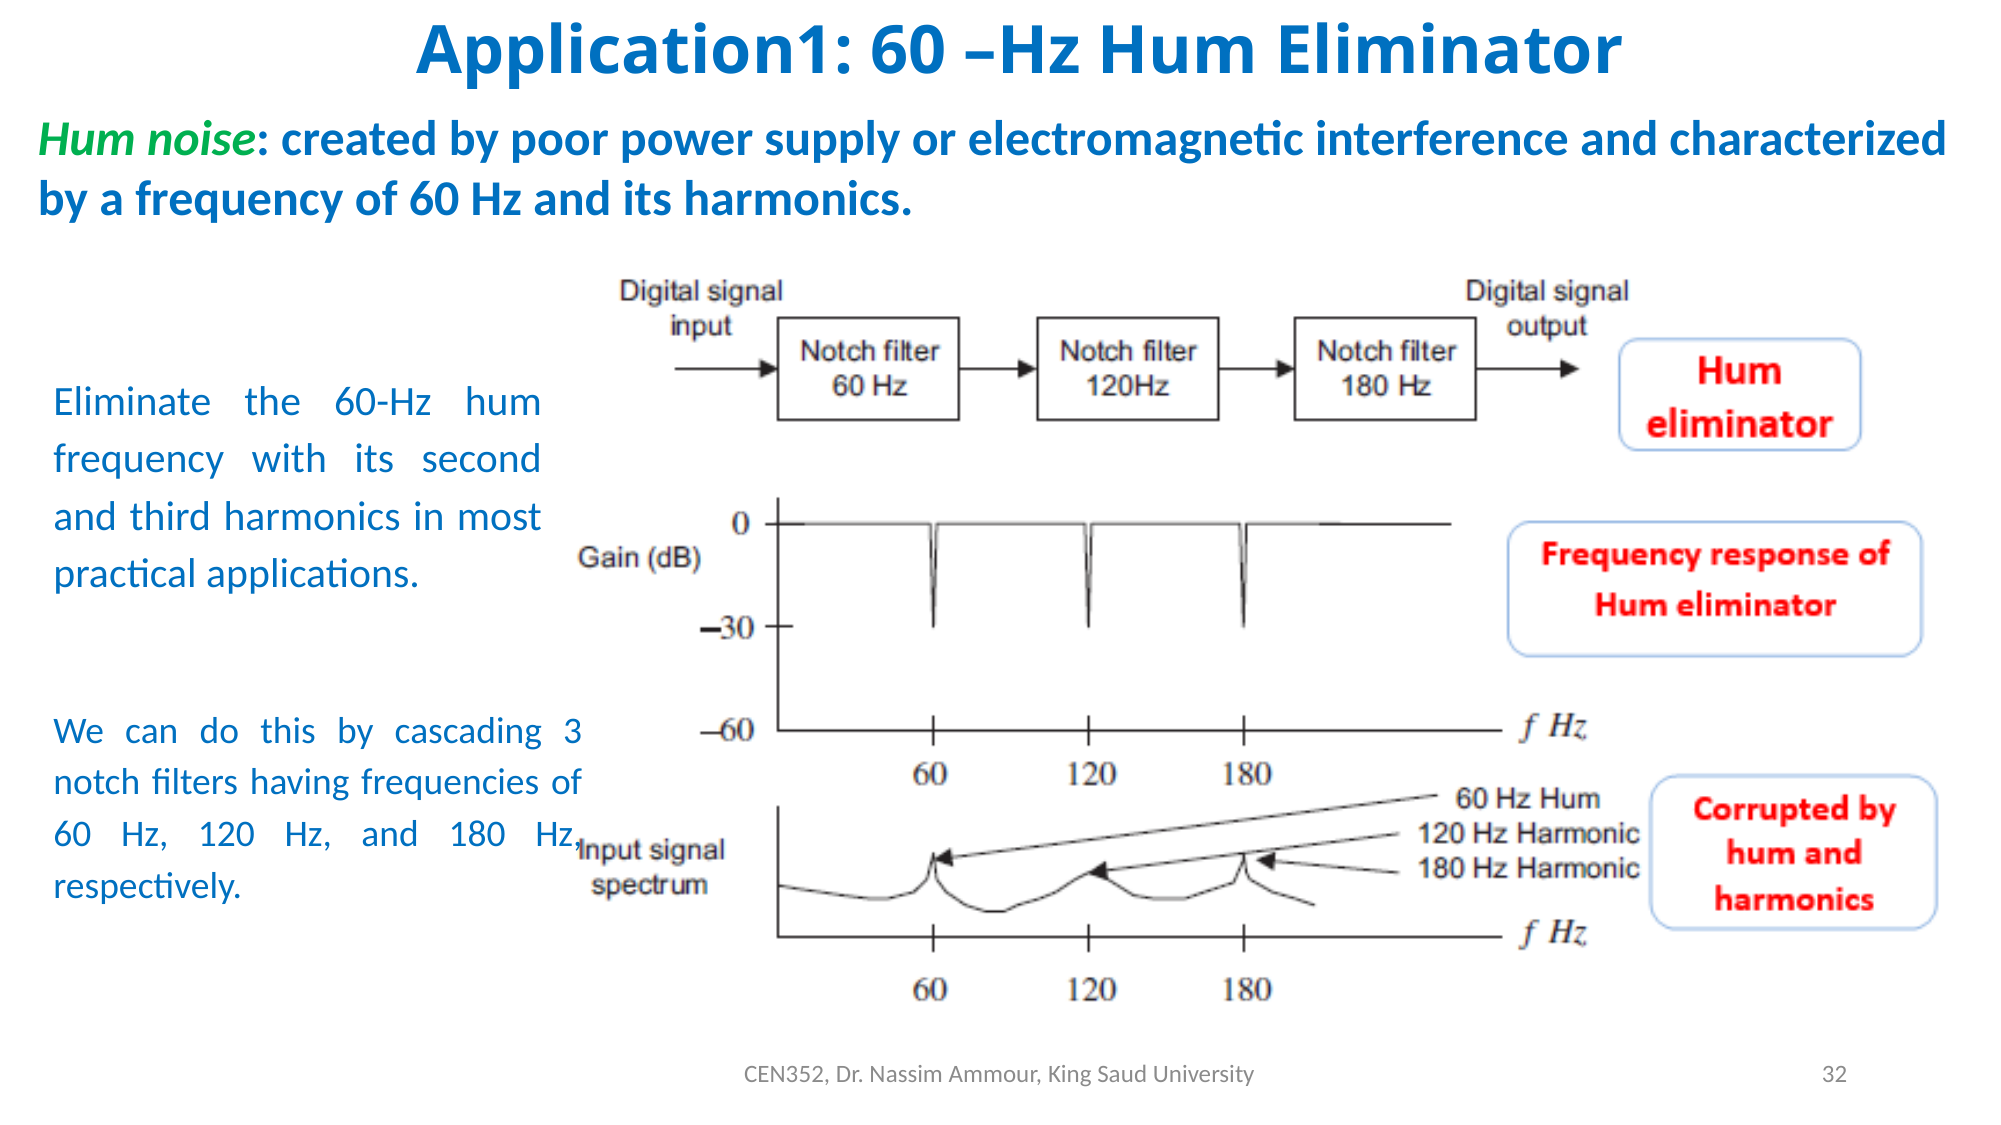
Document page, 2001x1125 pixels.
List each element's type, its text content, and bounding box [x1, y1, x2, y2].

text_box Eliminate the 60-Hz hum frequency with its second and third harmonics in most practical applications. [38, 358, 548, 604]
text_box Application1: 60 –Hz Hum Eliminator [401, 0, 1640, 95]
text_box Hum noise: created by poor power supply or electromagnetic interference and characterized by a frequency of 60 Hz and its harmonics. [23, 98, 2000, 233]
footer CEN352, Dr. Nassim Ammour, King Saud University [662, 1042, 1338, 1103]
slide_number 32 [1412, 1042, 1863, 1103]
text_box We can do this by cascading 3 notch filters having frequencies of 60 Hz, 120 Hz, and 180 Hz, respectively. [38, 691, 548, 914]
picture [548, 264, 1962, 1013]
